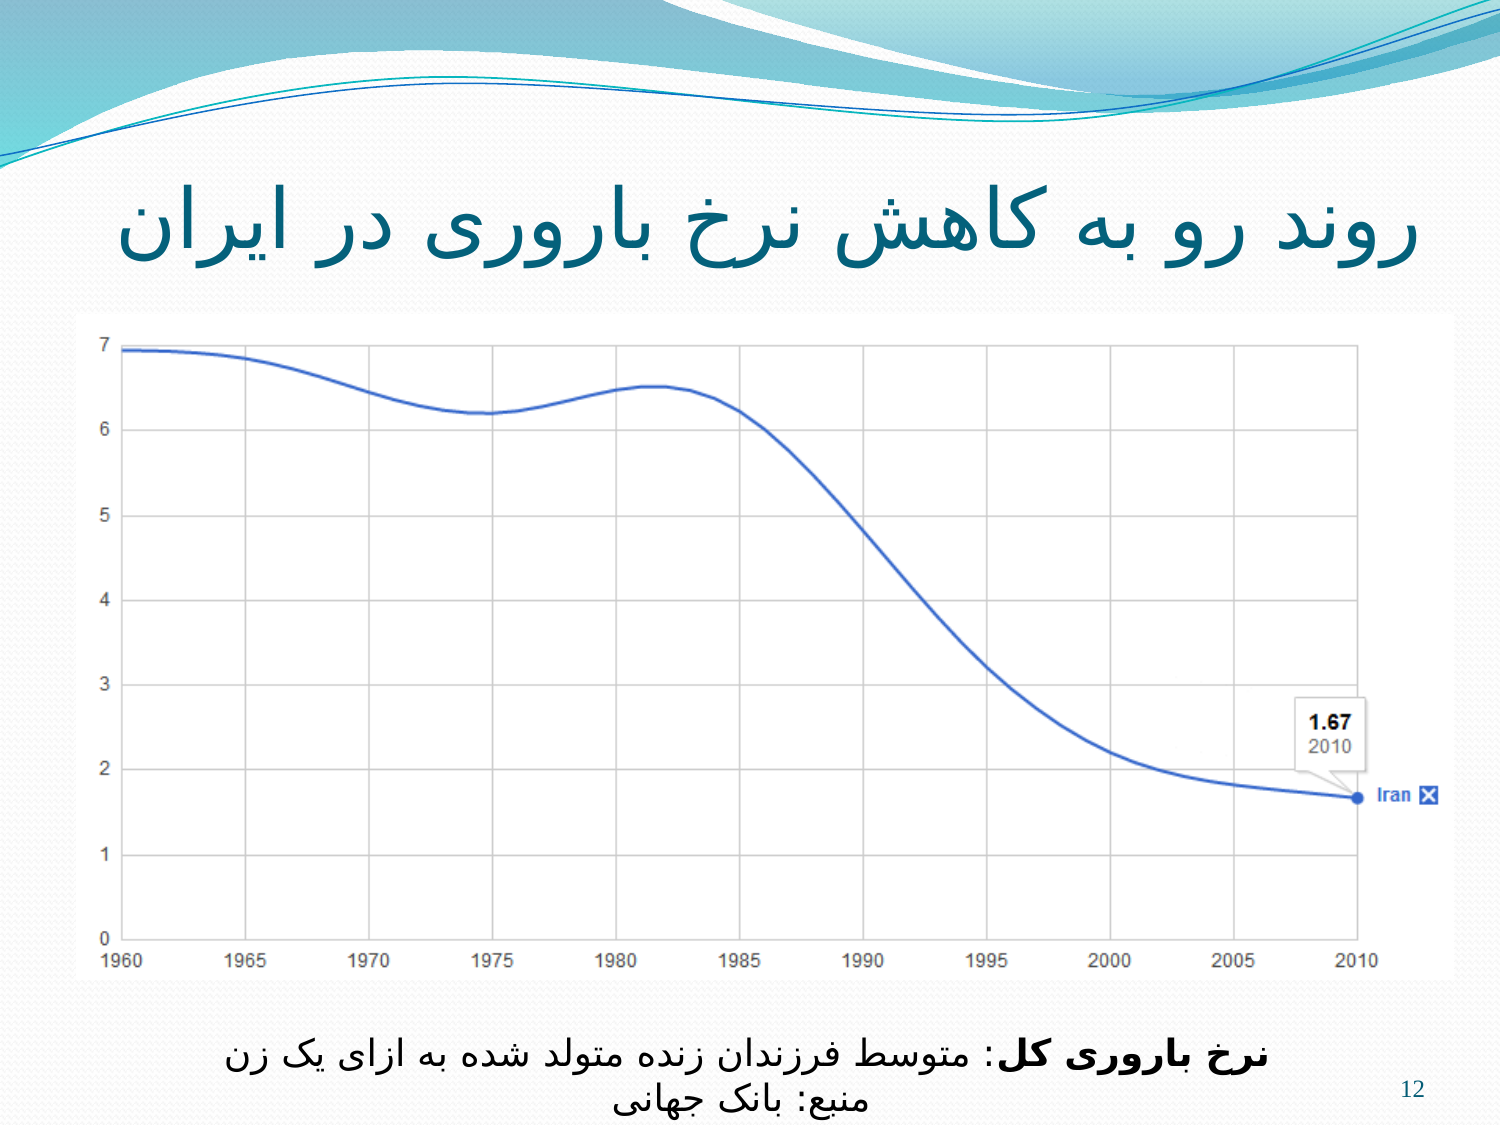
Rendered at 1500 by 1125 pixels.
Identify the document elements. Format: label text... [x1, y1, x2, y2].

title روند رو به کاهش نرخ باروری در ایران [88, 77, 1452, 266]
text_box نرخ باروری کل: متوسط فرزندان زنده متولد شده به ازای یک زن منبع: بانک جهانی [35, 999, 1459, 1125]
picture [76, 314, 1454, 981]
